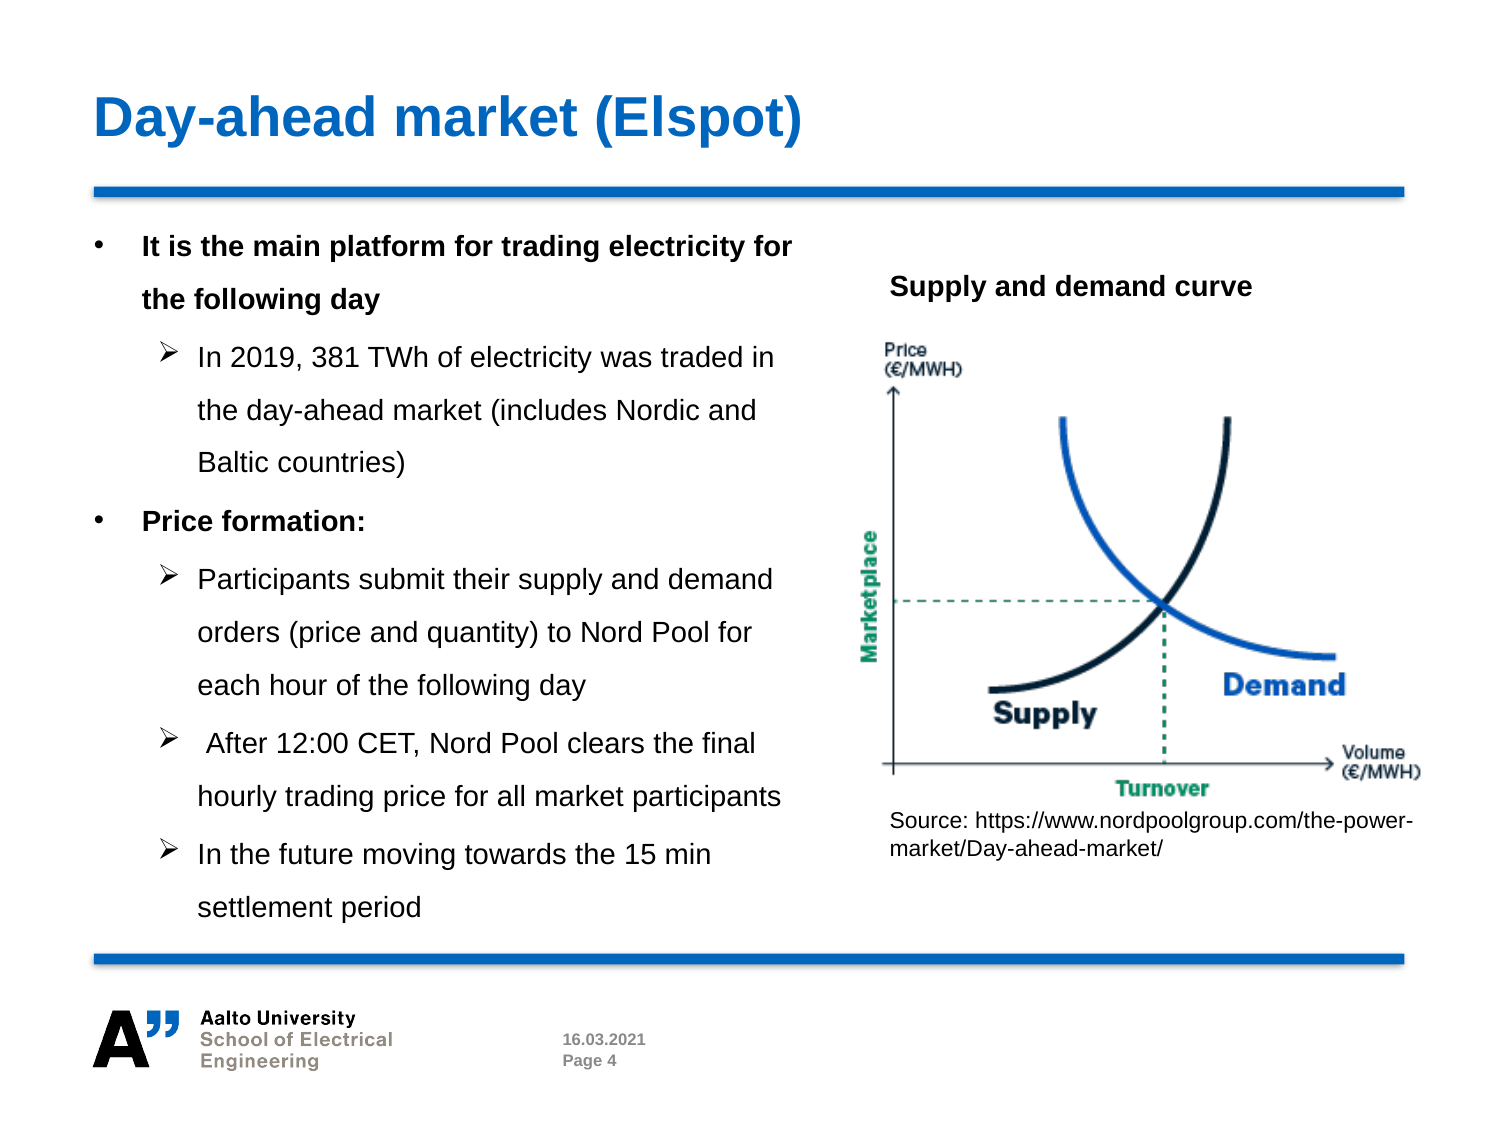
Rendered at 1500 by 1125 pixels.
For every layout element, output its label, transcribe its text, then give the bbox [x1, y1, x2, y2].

picture [816, 295, 1434, 830]
text_box Source: https://www.nordpoolgroup.com/the-power-market/Day-ahead-market/ [874, 838, 1434, 868]
title Day-ahead market (Elspot) [93, 80, 1369, 228]
list It is the main platform for trading electricity for the following day In 2019, 381 TWh of electricity was traded in the day-ahead market (includes Nordic and Baltic countries) Price formation: Participants submit their supply and demand orders (price and quantity) to Nord Pool for each hour of the following day After 12:00 CET, Nord Pool clears the final hourly trading price for all market participants In the future moving towards the 15 min settlement period [93, 228, 816, 957]
slide_number Page 4 [562, 1050, 816, 1071]
picture [35, 953, 449, 1125]
text_box Supply and demand curve [874, 259, 1434, 294]
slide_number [562, 1029, 816, 1050]
